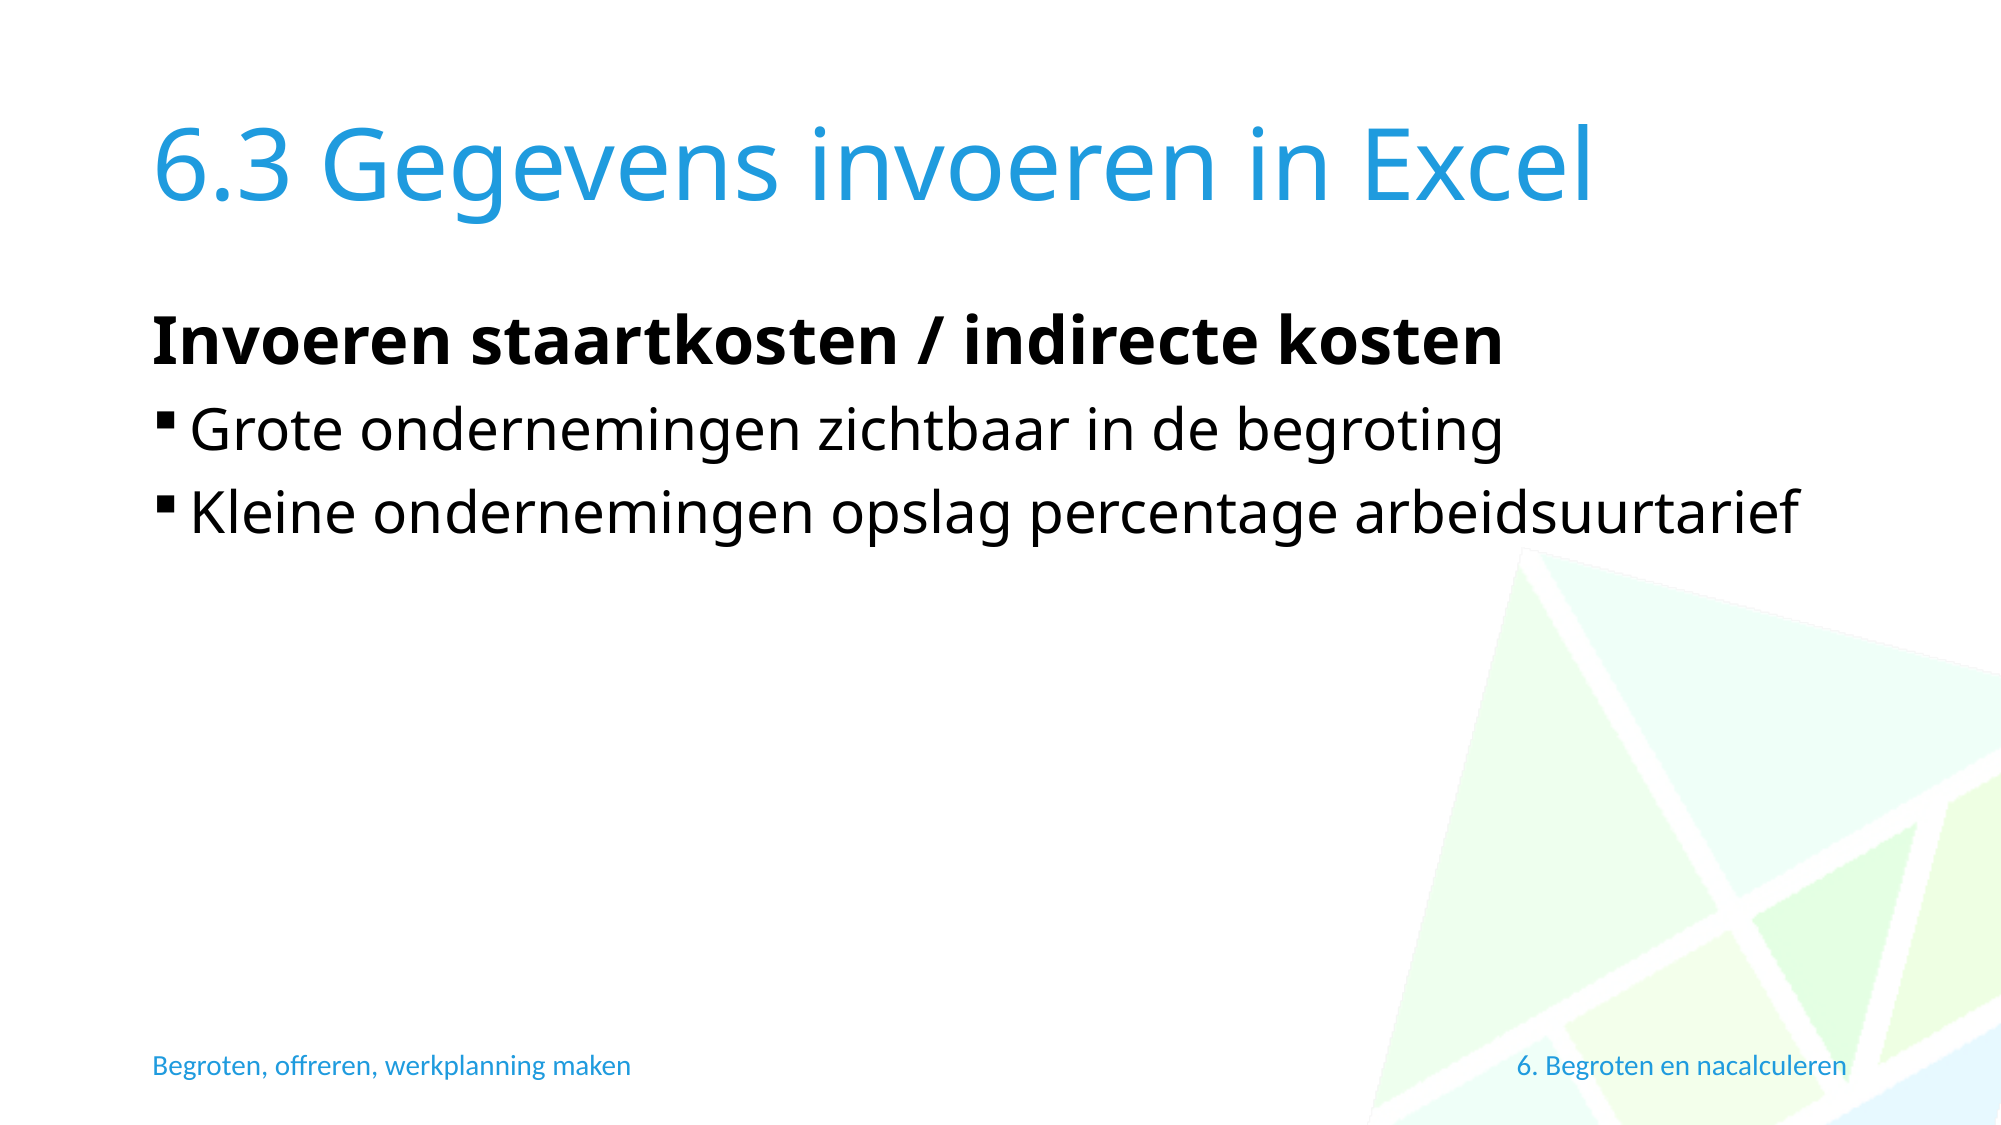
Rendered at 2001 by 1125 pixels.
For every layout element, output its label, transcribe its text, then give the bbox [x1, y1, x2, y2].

list Begroten, offreren, werkplanning maken [137, 1042, 658, 1087]
title 6.3 Gegevens invoeren in Excel [137, 59, 1863, 278]
list Invoeren staartkosten / indirecte kosten Grote ondernemingen zichtbaar in de begroting Kleine ondernemingen opslag percentage arbeidsuurtarief [137, 299, 1863, 1014]
list 6. Begroten en nacalculeren [1412, 1042, 1863, 1103]
